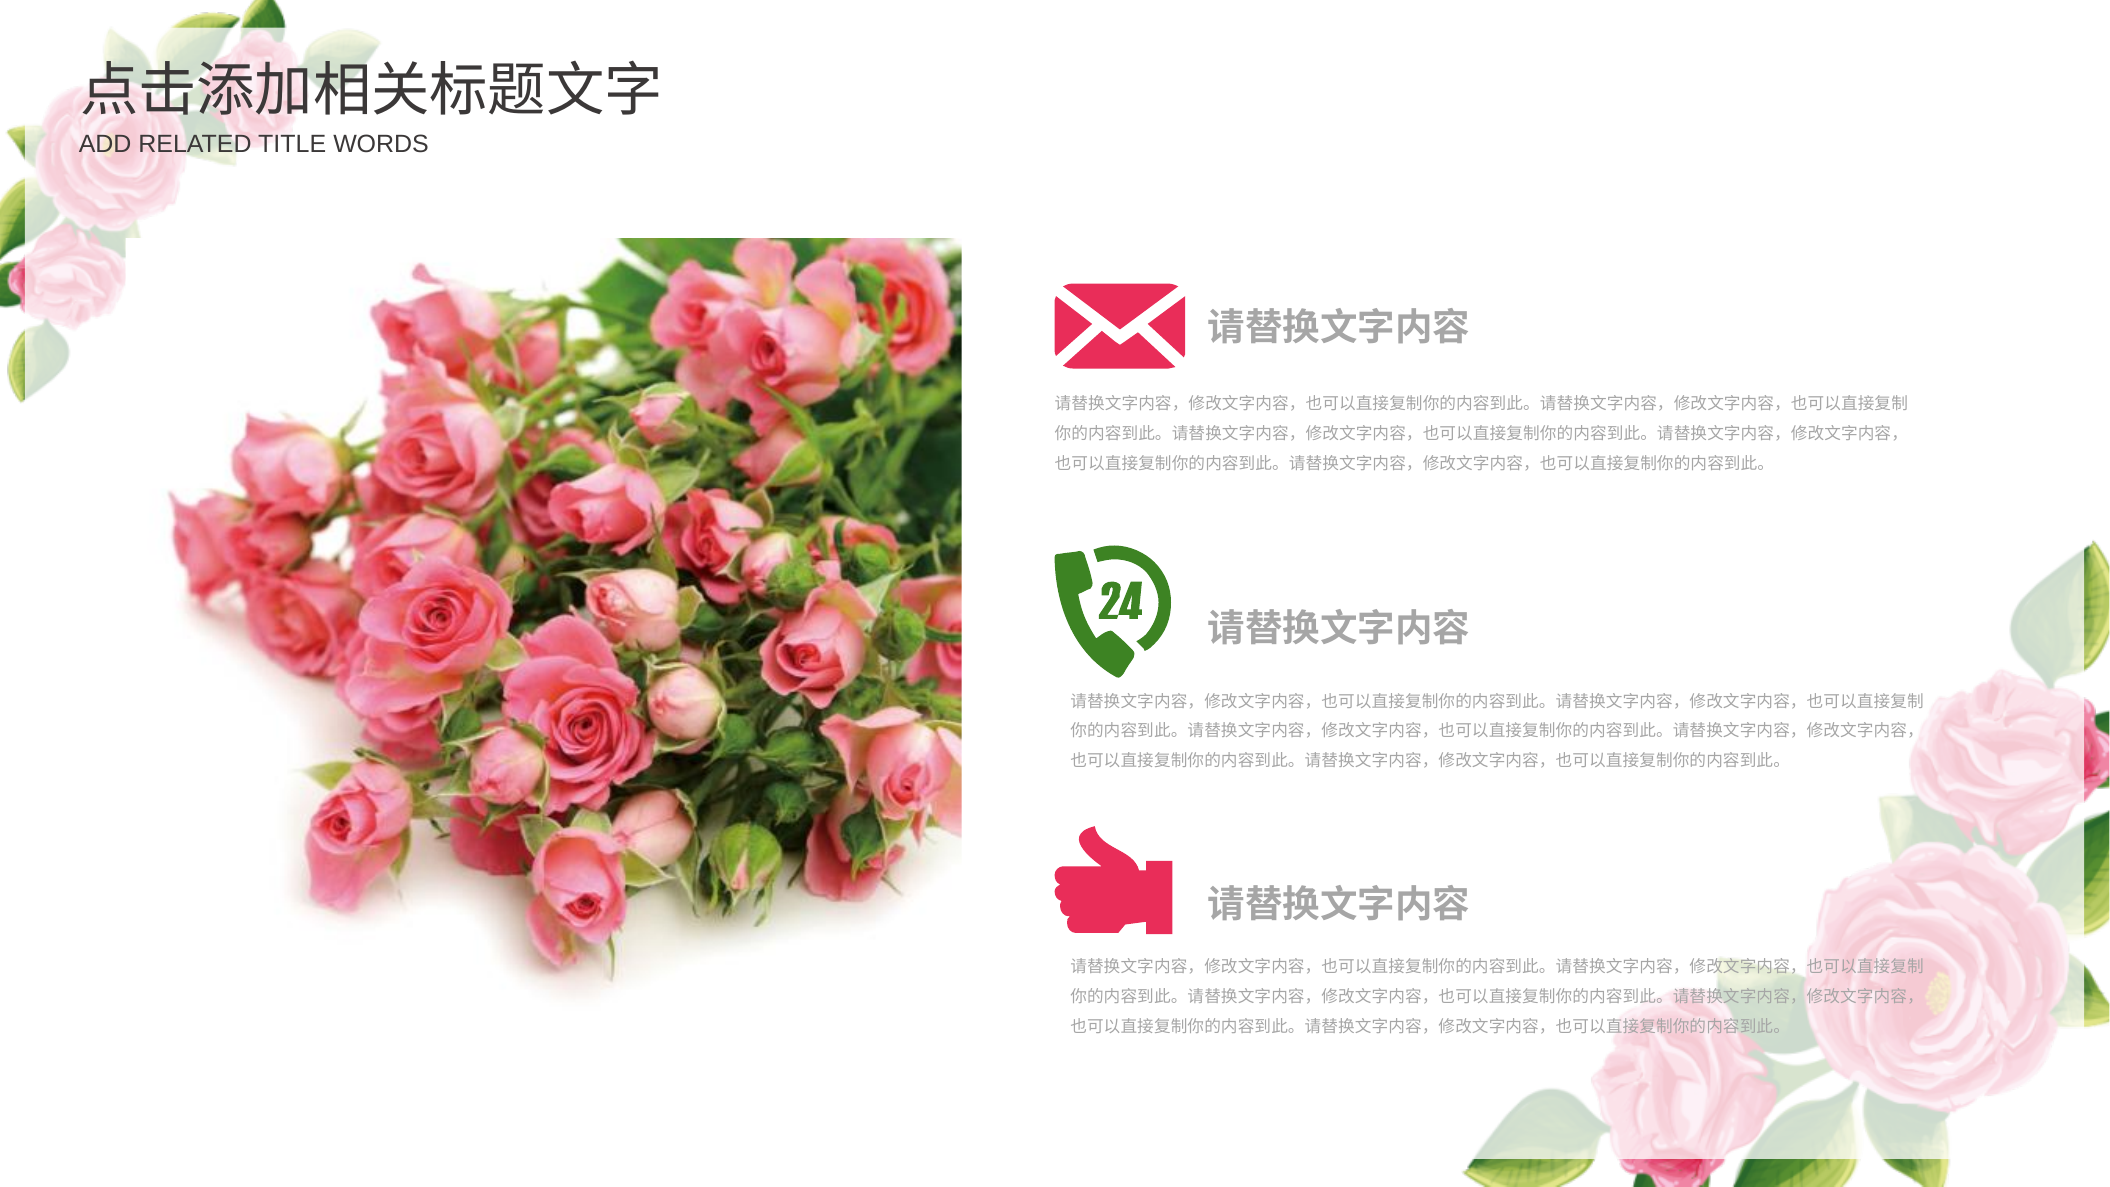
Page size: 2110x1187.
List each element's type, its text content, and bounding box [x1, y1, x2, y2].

text_box [1062, 330, 1176, 369]
text_box [1054, 296, 1093, 356]
text_box 请替换文字内容，修改文字内容，也可以直接复制你的内容到此。请替换文字内容，修改文字内容，也可以直接复制你的内容到此。请替换文字内容，修改文字内容，也可以直接复制你的内容到此。请替换文字内容，修改文字内容，也可以直接复制你的内容到此。请替换文字内容，修改文字内容，也可以直接复制你的内容到此。 [1054, 382, 1921, 473]
text_box [1054, 826, 1173, 935]
text_box 点击添加相关标题文字 [64, 43, 679, 130]
picture [0, 0, 2110, 1187]
text_box [1147, 296, 1186, 358]
text_box 请替换文字内容 [1207, 603, 1471, 649]
text_box ADD RELATED TITLE WORDS [62, 119, 446, 166]
text_box [125, 238, 963, 1090]
text_box 请替换文字内容 [1207, 880, 1471, 926]
text_box 请替换文字内容，修改文字内容，也可以直接复制你的内容到此。请替换文字内容，修改文字内容，也可以直接复制你的内容到此。请替换文字内容，修改文字内容，也可以直接复制你的内容到此。请替换文字内容，修改文字内容，也可以直接复制你的内容到此。请替换文字内容，修改文字内容，也可以直接复制你的内容到此。 [1070, 945, 1936, 1036]
text_box [1062, 283, 1179, 330]
text_box [1093, 545, 1172, 651]
text_box 请替换文字内容，修改文字内容，也可以直接复制你的内容到此。请替换文字内容，修改文字内容，也可以直接复制你的内容到此。请替换文字内容，修改文字内容，也可以直接复制你的内容到此。请替换文字内容，修改文字内容，也可以直接复制你的内容到此。请替换文字内容，修改文字内容，也可以直接复制你的内容到此。 [1070, 680, 1936, 771]
text_box 请替换文字内容 [1207, 302, 1471, 349]
text_box [1054, 550, 1135, 678]
